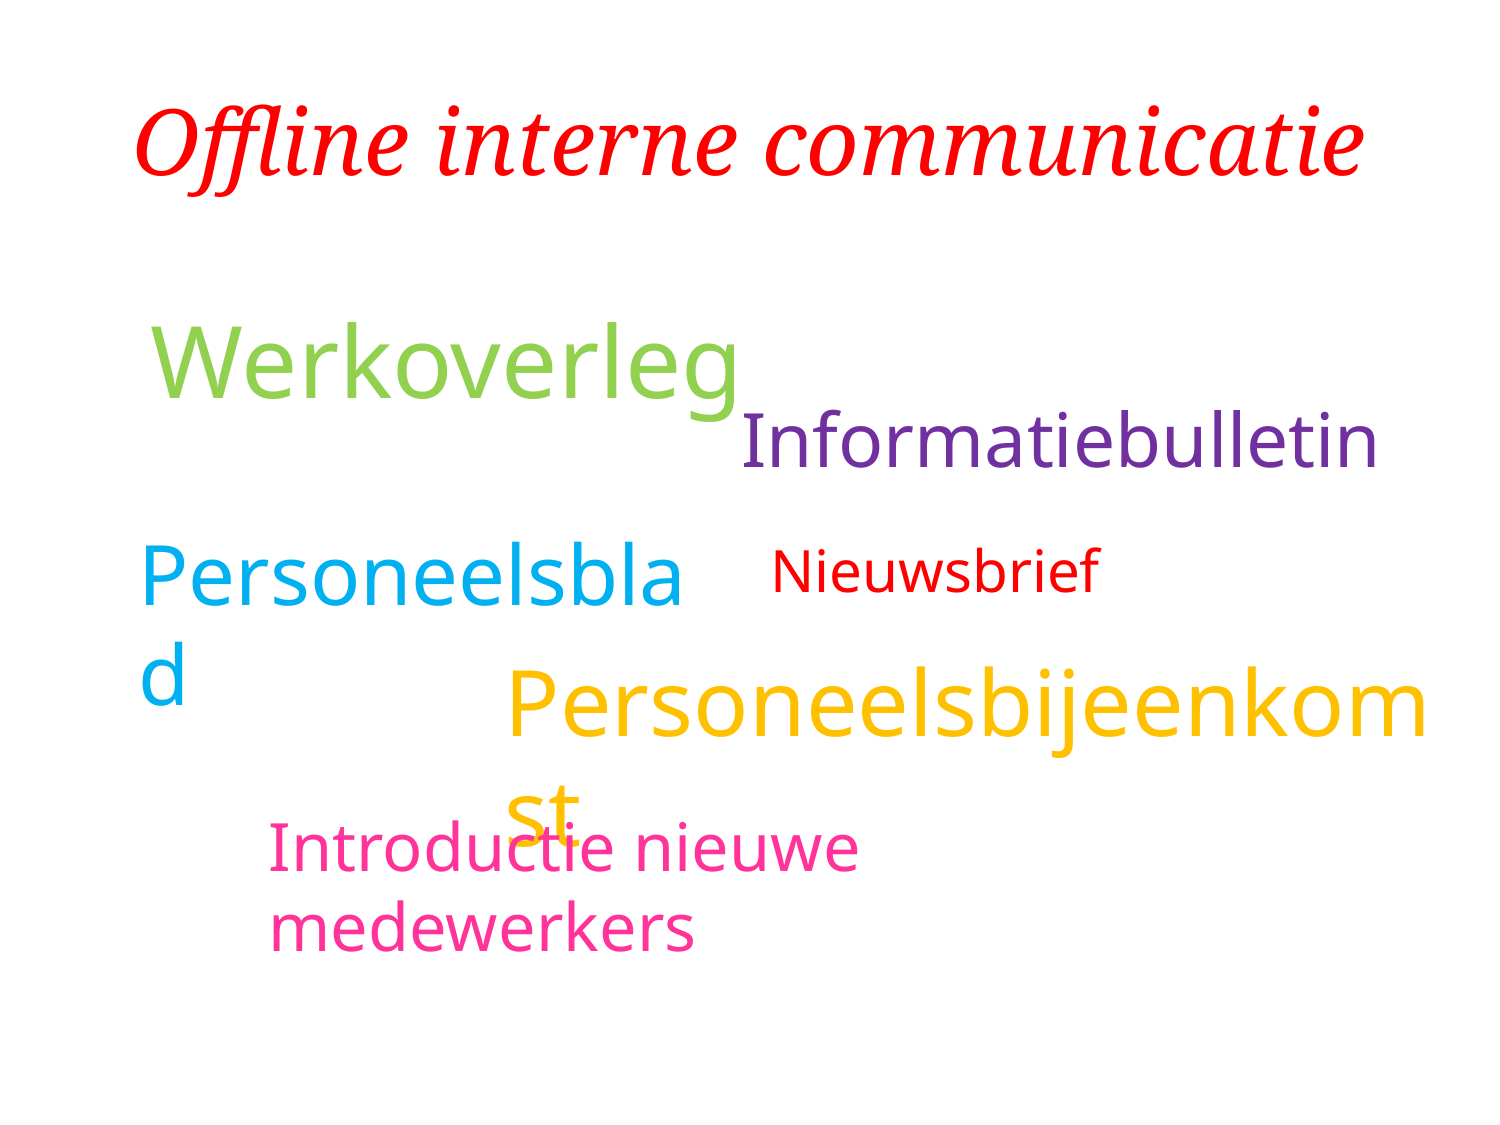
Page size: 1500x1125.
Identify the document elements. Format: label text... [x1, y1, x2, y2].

text_box Nieuwsbrief [755, 527, 1115, 612]
text_box Informatiebulletin [726, 385, 1500, 490]
text_box Personeelsblad [123, 515, 750, 730]
text_box Personeelsbijeenkomst [490, 637, 1471, 872]
title Offline interne communicatie [75, 45, 1425, 233]
text_box Werkoverleg [135, 290, 798, 426]
text_box Introductie nieuwe medewerkers [253, 797, 1258, 972]
